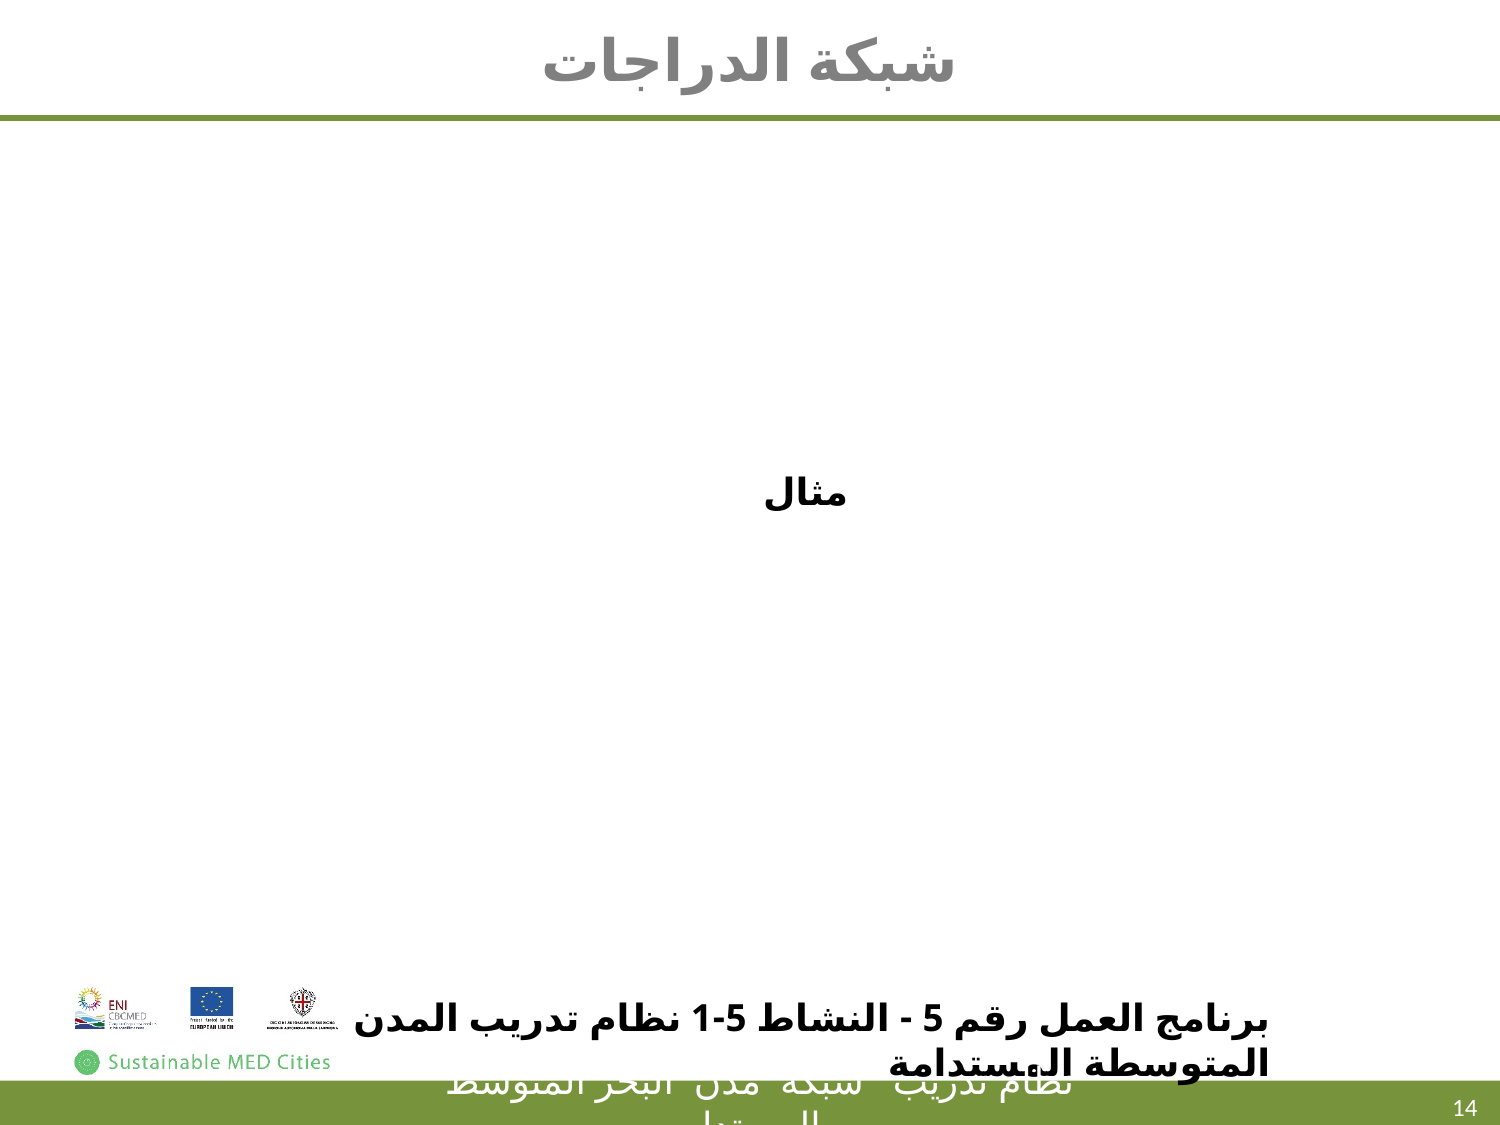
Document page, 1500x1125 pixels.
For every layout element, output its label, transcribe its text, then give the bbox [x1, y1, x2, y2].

slide_number 14 [1142, 1076, 1493, 1125]
picture [62, 978, 356, 1080]
text_box مثال [748, 460, 863, 521]
text_box برنامج العمل رقم 5 - النشاط 5-1 نظام تدريب المدن المتوسطة المستدامة [261, 986, 1286, 1092]
text_box نظام تدريب شبكة مدن البحر المتوسط المستدام [338, 1081, 1162, 1123]
title شبكة الدراجات [0, 0, 1500, 117]
